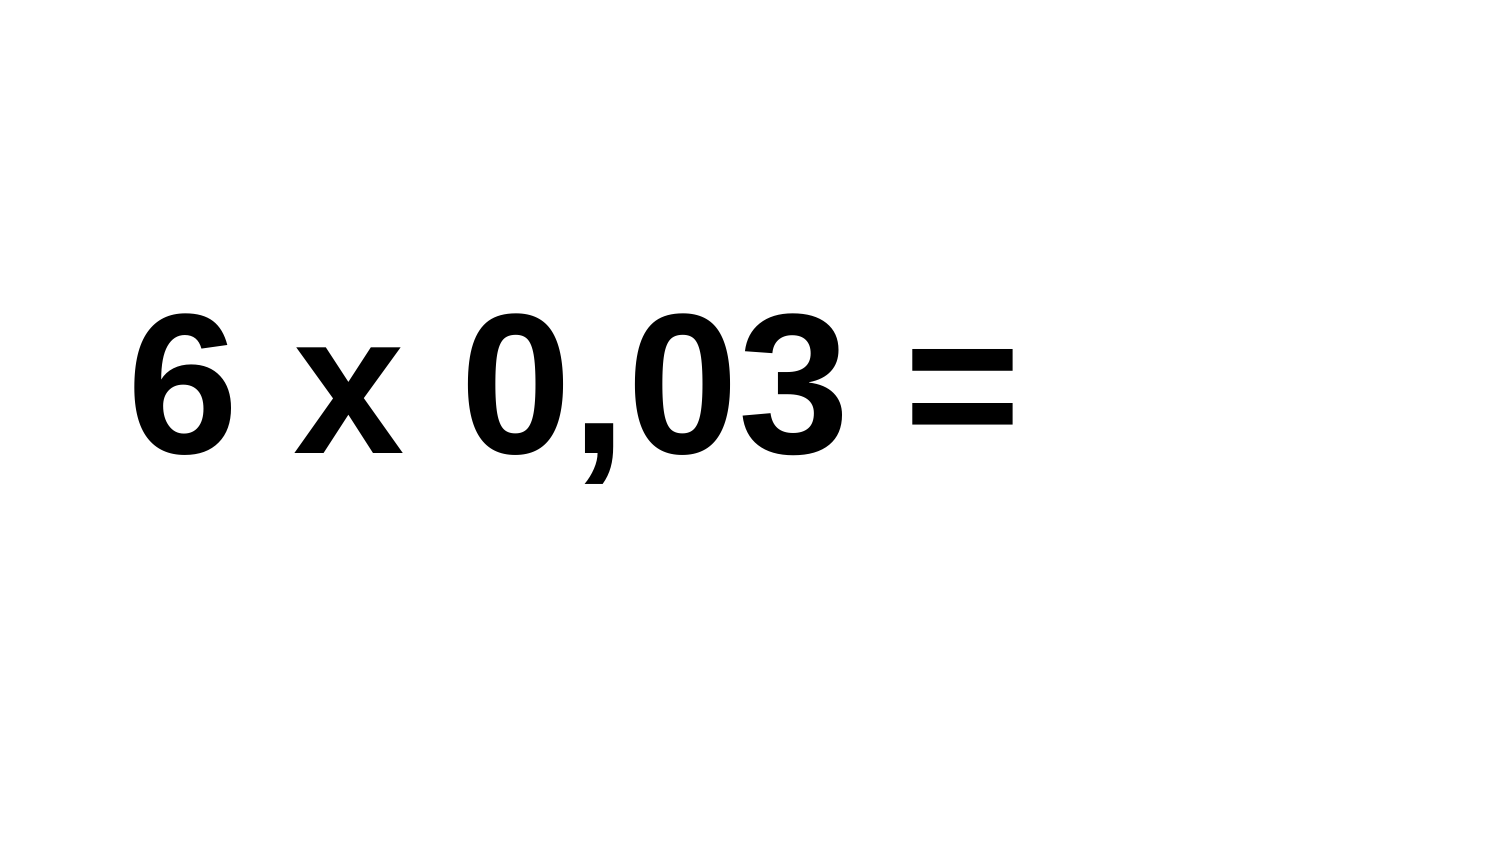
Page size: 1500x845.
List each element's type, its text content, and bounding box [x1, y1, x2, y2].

text_box 6 x 0,03 = [112, 317, 1388, 509]
